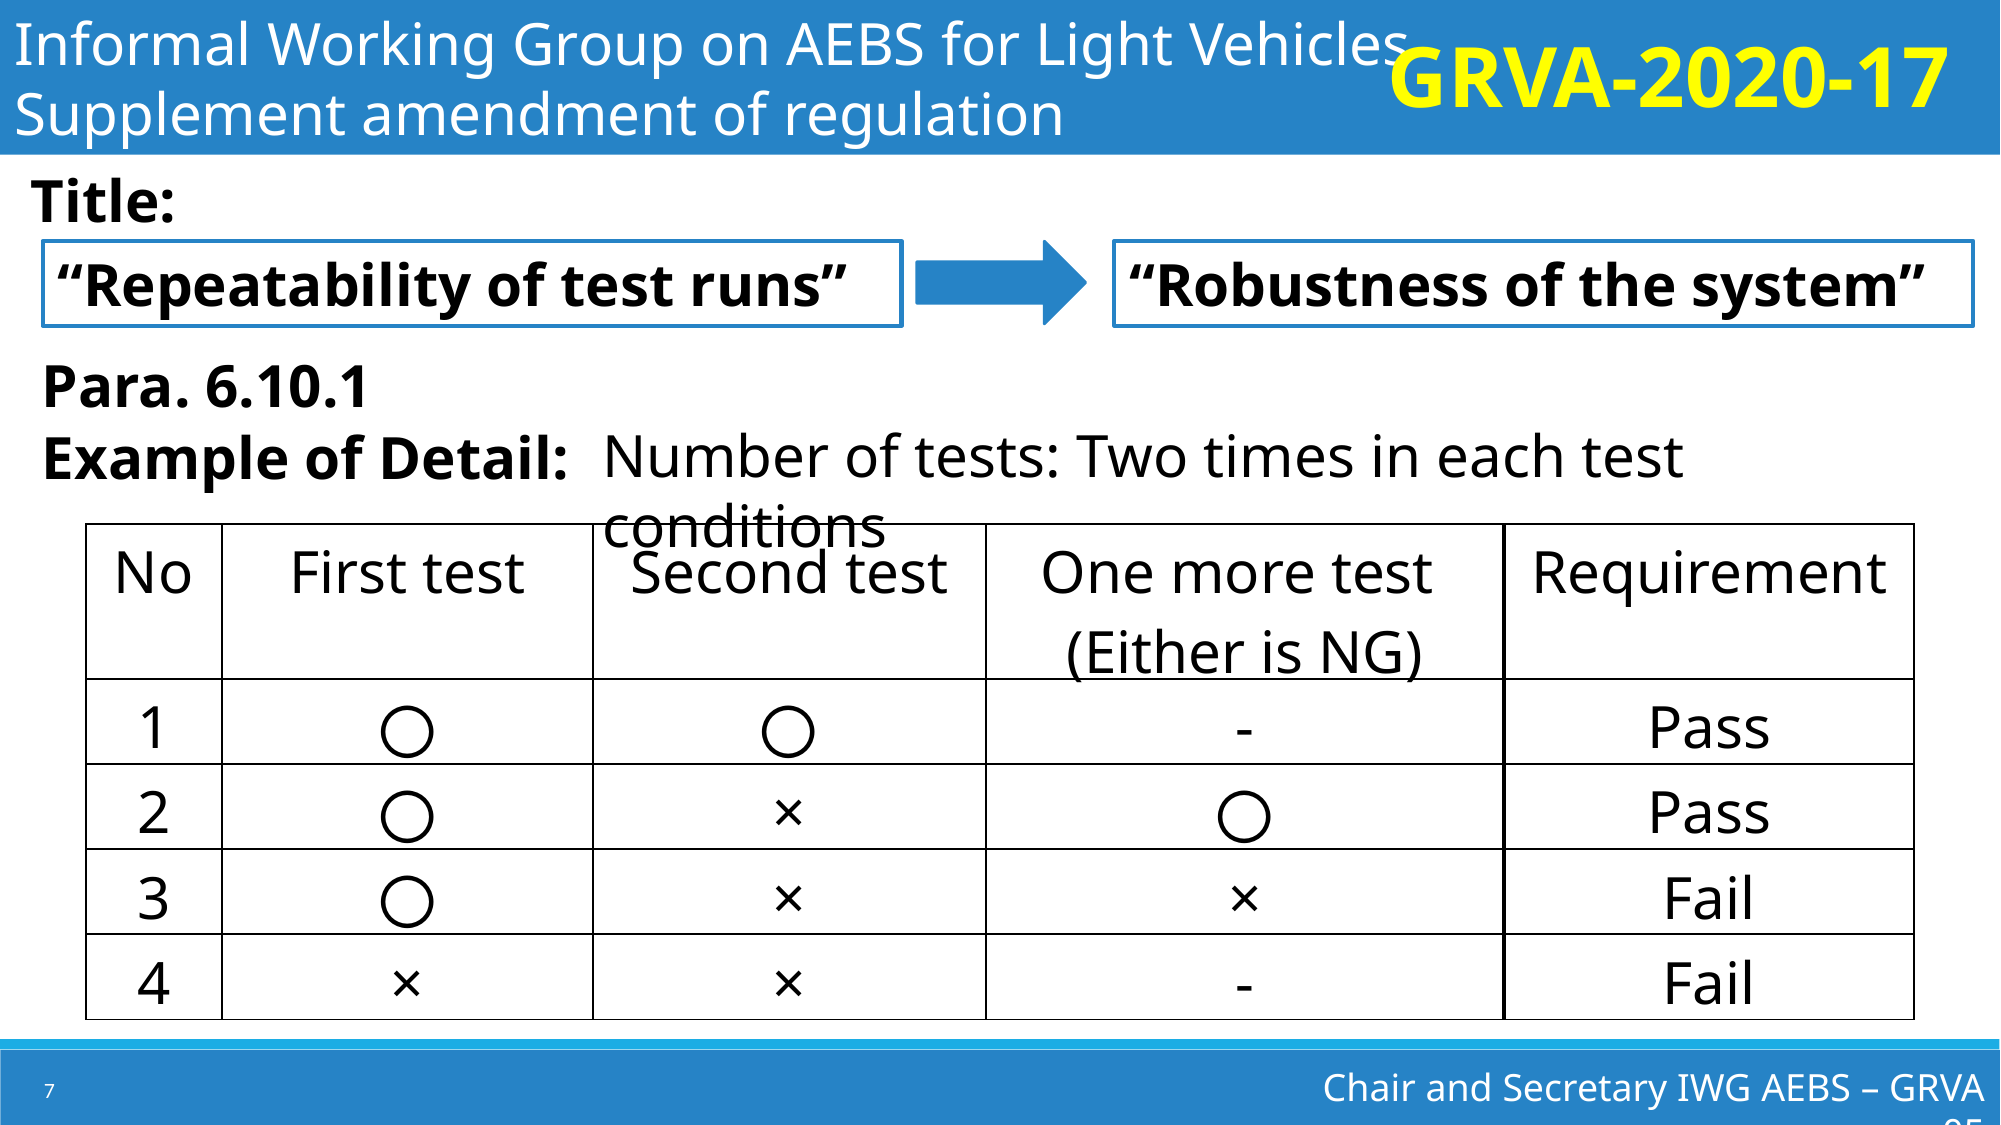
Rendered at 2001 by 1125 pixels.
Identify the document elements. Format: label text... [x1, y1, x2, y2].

table_cell 1 [87, 680, 221, 763]
table_cell 3 [87, 850, 221, 933]
text_box GRVA-2020-17 [1338, 16, 2000, 132]
table_cell × [594, 850, 985, 933]
table_cell - [987, 680, 1502, 763]
text_box “Robustness of the system” [1114, 241, 1974, 326]
table_cell 2 [87, 765, 221, 848]
table_cell Pass [1506, 680, 1913, 763]
table_cell × [987, 850, 1502, 933]
table_header Requirement [1506, 525, 1913, 678]
table_cell × [594, 935, 985, 1019]
text_box “Repeatability of test runs” [42, 241, 902, 326]
table_header One more test (Either is NG) [987, 525, 1502, 678]
slide_number 7 [0, 1059, 70, 1120]
table_cell × [223, 935, 592, 1019]
table_cell 〇 [223, 680, 592, 763]
table_header Second test [594, 525, 985, 678]
text_box [915, 239, 1087, 326]
table_cell 〇 [594, 680, 985, 763]
text_box Title: [16, 157, 364, 242]
table_cell Fail [1506, 935, 1913, 1019]
table_cell × [594, 765, 985, 848]
text_box Para. 6.10.1 [27, 341, 599, 427]
table_cell 4 [87, 935, 221, 1019]
table_header No [87, 525, 221, 678]
table_cell ‐ [987, 935, 1502, 1019]
text_box Informal Working Group on AEBS for Light Vehicles Supplement amendment of regulation [0, 0, 2000, 155]
text_box Example of Detail: [27, 427, 587, 500]
table_cell 〇 [223, 765, 592, 848]
text_box Chair and Secretary IWG AEBS – GRVA 05 [1263, 1056, 2000, 1125]
table_cell Pass [1506, 765, 1913, 848]
text_box Number of tests: Two times in each test conditions [587, 411, 1940, 567]
table_cell 〇 [987, 765, 1502, 848]
table_cell Fail [1506, 850, 1913, 933]
table_header First test [223, 525, 592, 678]
table_cell 〇 [223, 850, 592, 933]
